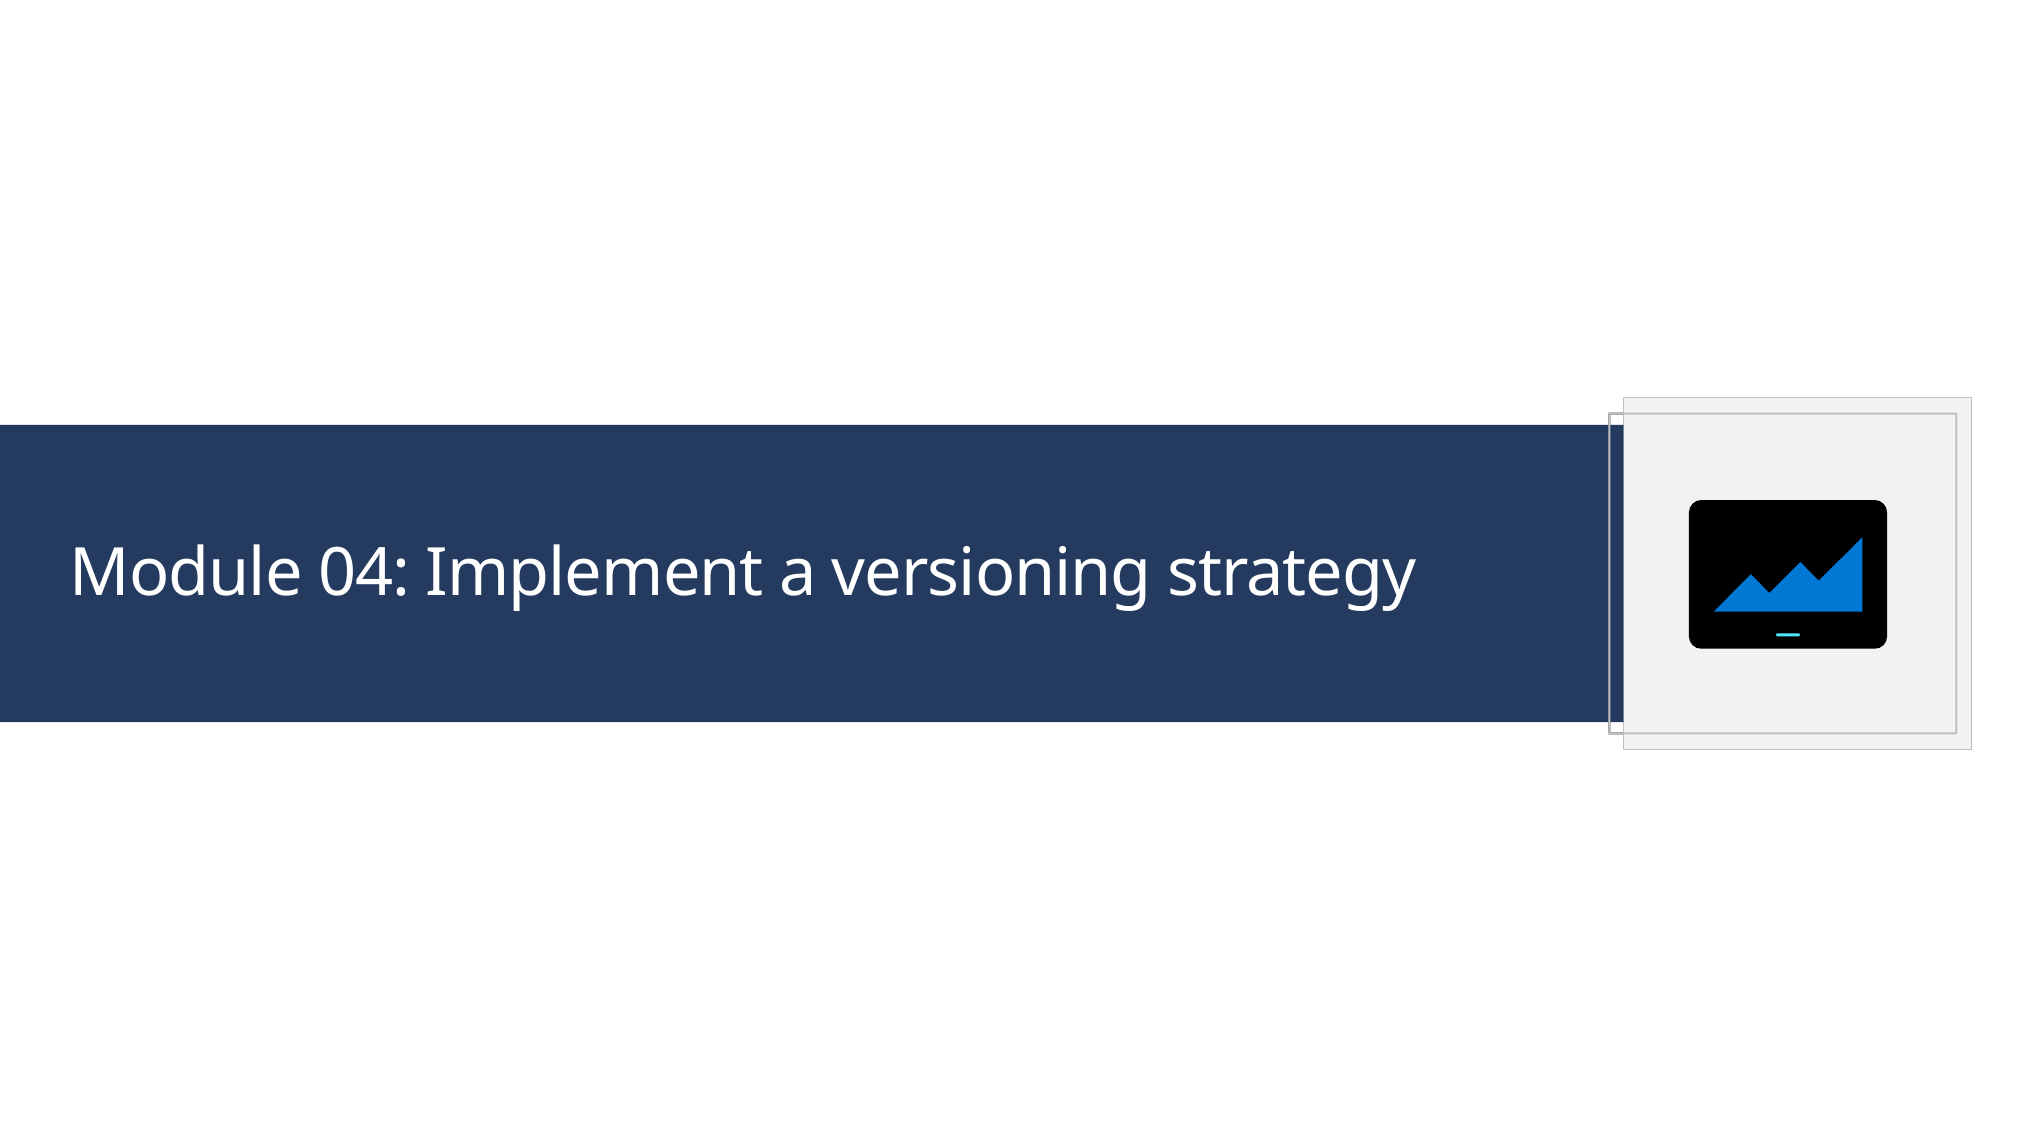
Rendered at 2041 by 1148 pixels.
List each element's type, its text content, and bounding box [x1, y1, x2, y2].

picture [0, 0, 2041, 1148]
title Module 04: Implement a versioning strategy [70, 537, 1586, 610]
